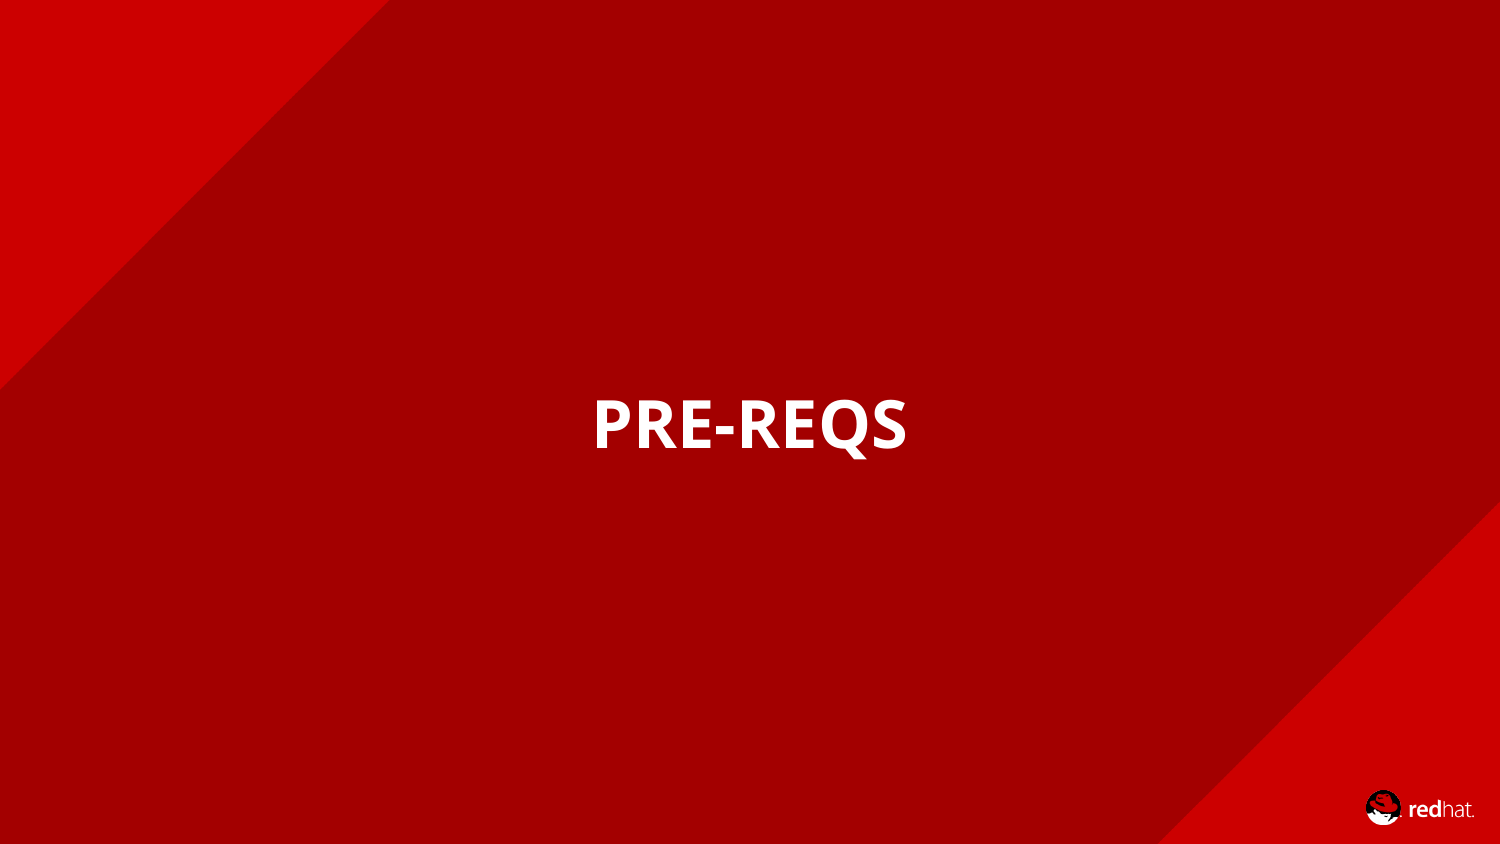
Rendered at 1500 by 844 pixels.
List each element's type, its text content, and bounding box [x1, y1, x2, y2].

picture [0, 0, 1500, 844]
title PRE-REQS [135, 272, 1365, 572]
